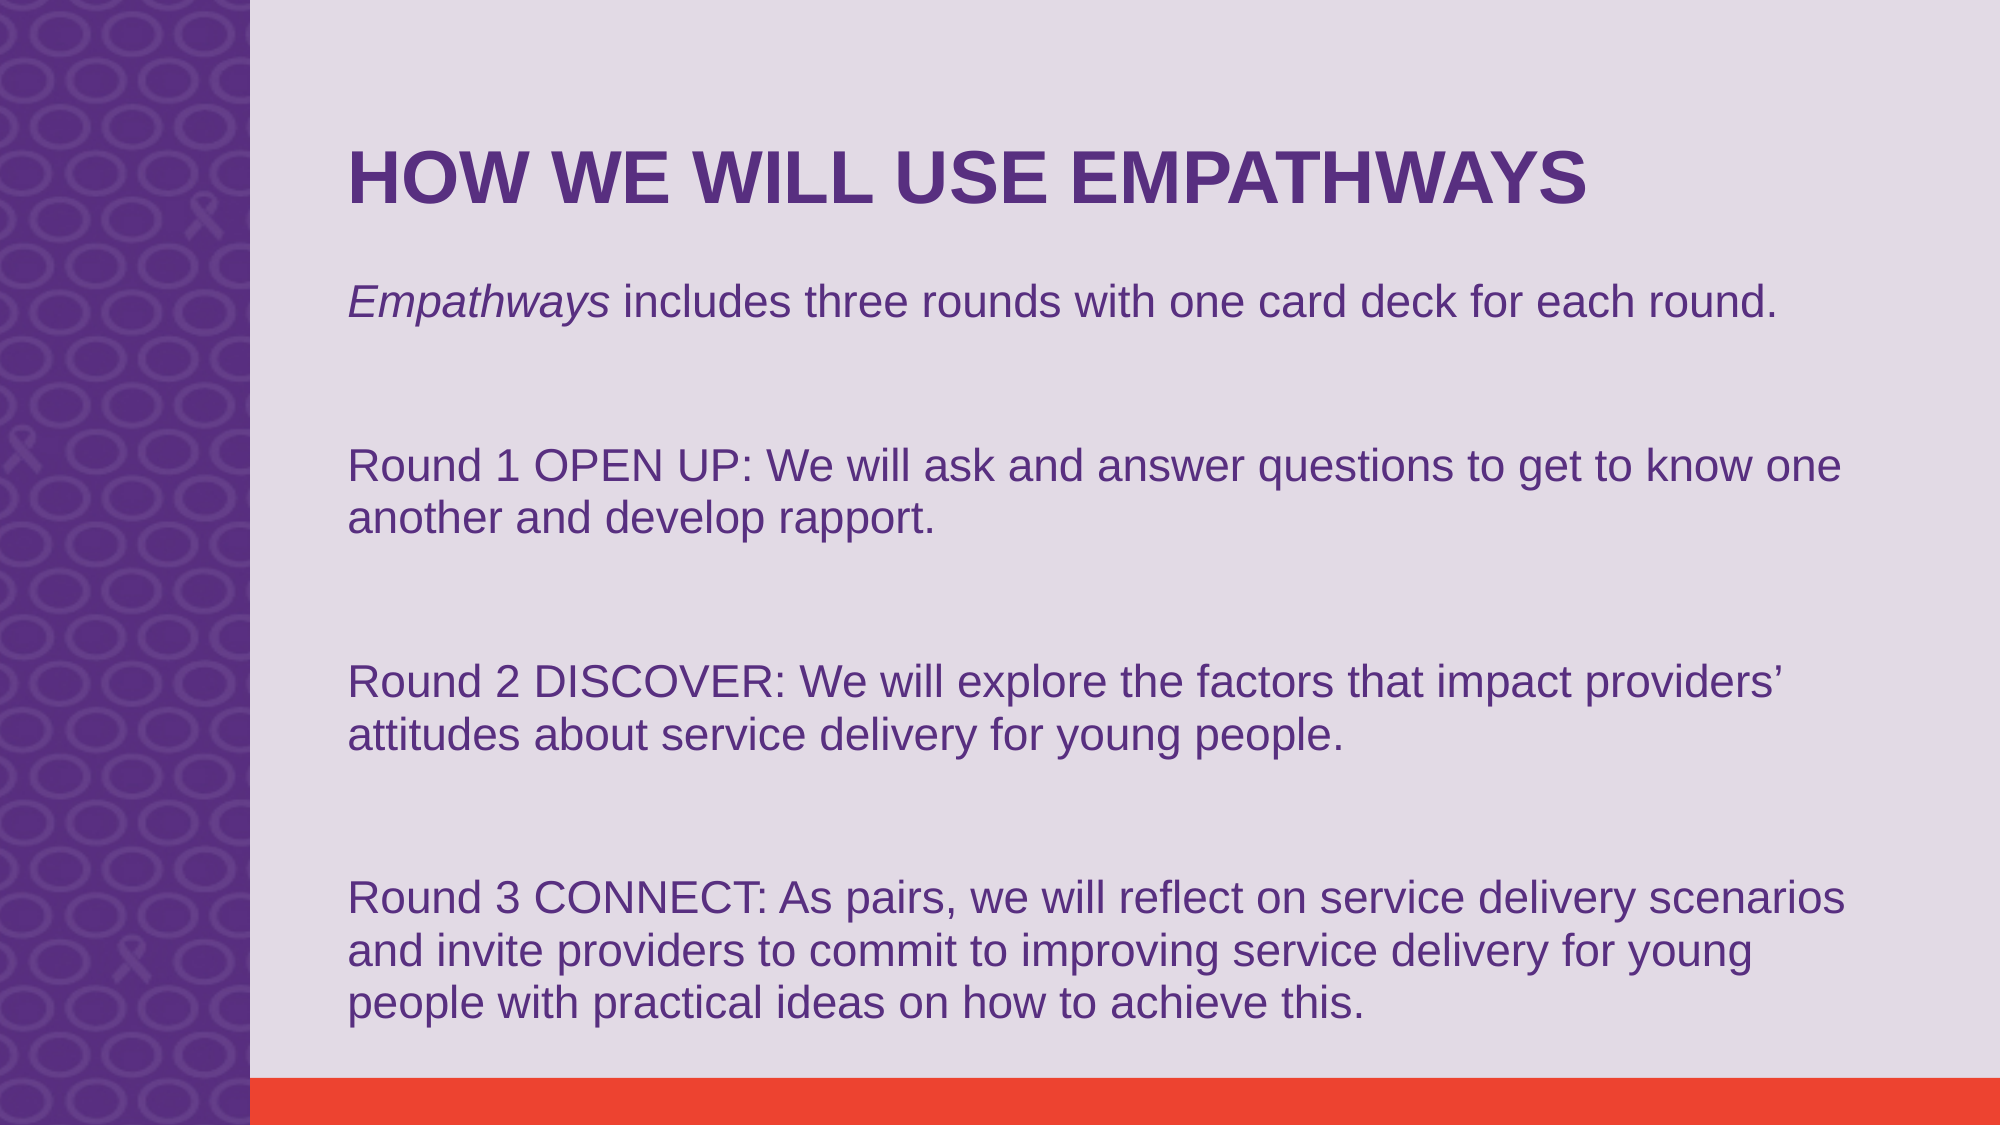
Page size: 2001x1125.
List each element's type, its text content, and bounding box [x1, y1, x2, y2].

title HOW WE WILL USE EMPATHWAYS [332, 96, 1899, 228]
picture [0, 0, 250, 1125]
list Empathways includes three rounds with one card deck for each round. Round 1 OPEN UP: We will ask and answer questions to get to know one another and develop rapport. Round 2 DISCOVER: We will explore the factors that impact providers’ attitudes about service delivery for young people. Round 3 CONNECT: As pairs, we will reflect on service delivery scenarios and invite providers to commit to improving service delivery for young people with practical ideas on how to achieve this. [332, 268, 1899, 1043]
